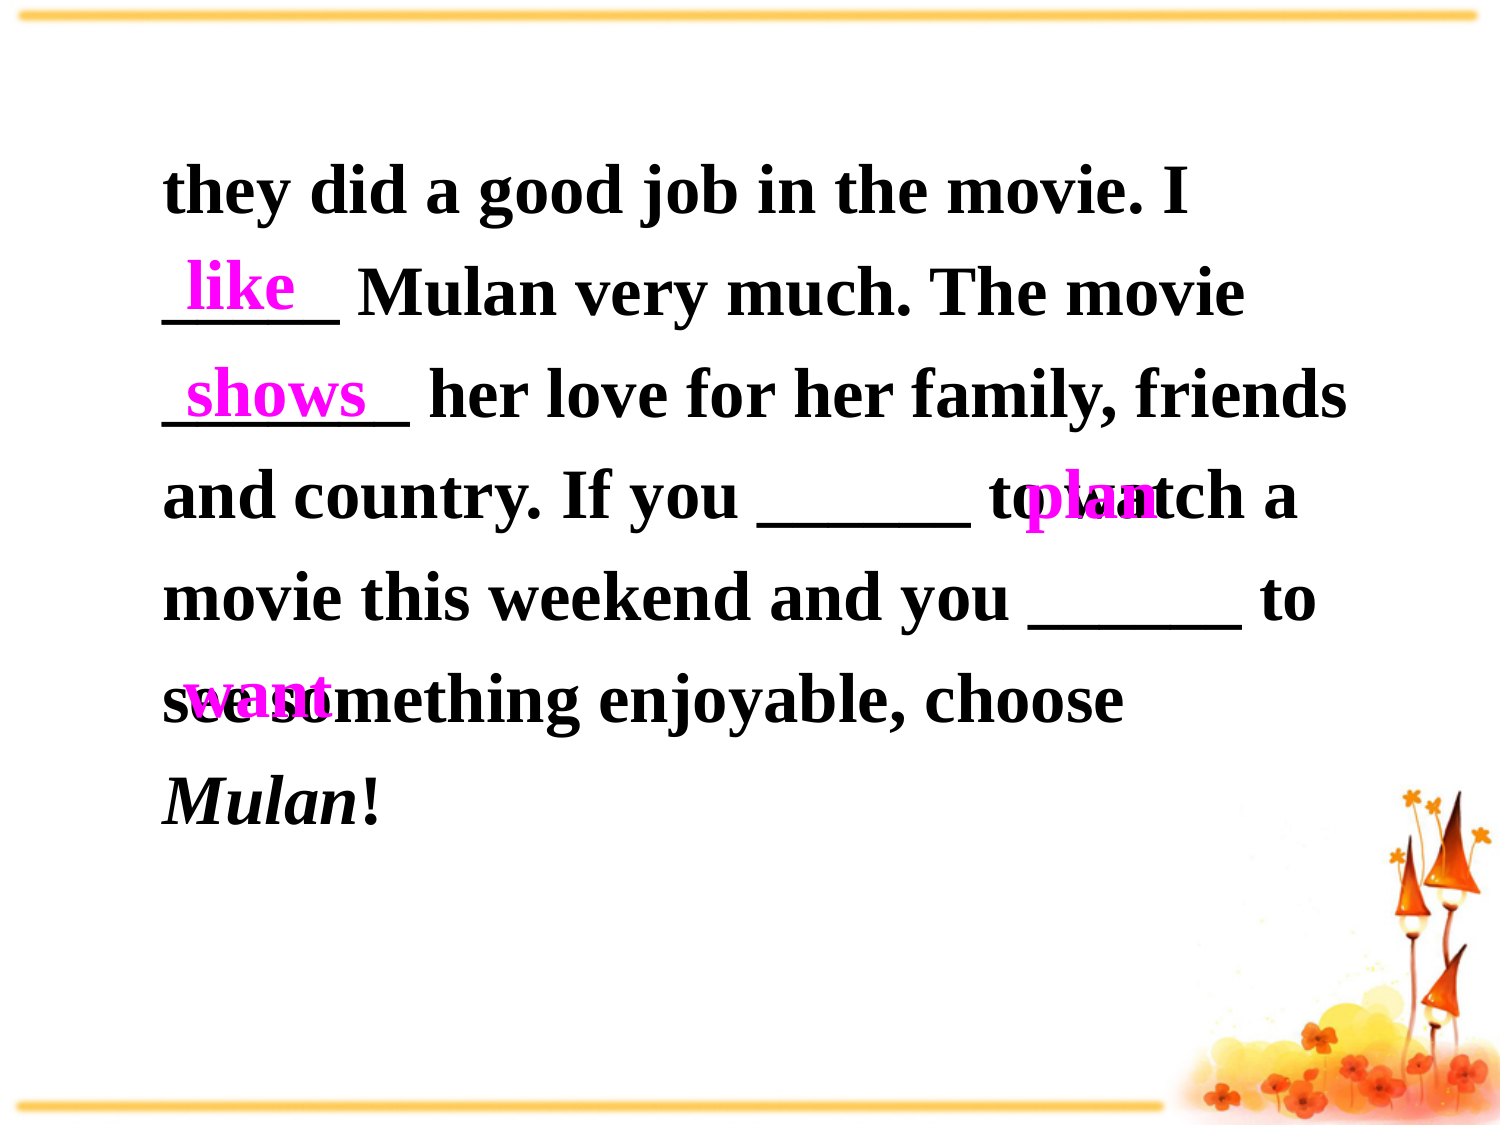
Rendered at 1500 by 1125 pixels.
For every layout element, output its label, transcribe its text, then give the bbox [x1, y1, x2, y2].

text_box plan [1010, 440, 1174, 540]
text_box want [169, 639, 349, 740]
text_box like [171, 231, 312, 332]
text_box shows [171, 337, 382, 438]
text_box they did a good job in the movie. I _____ Mulan very much. The movie _______ her love for her family, friends and country. If you ______ to watch a movie this weekend and you ______ to see something enjoyable, choose Mulan! [147, 118, 1365, 847]
picture [0, 0, 1500, 1125]
